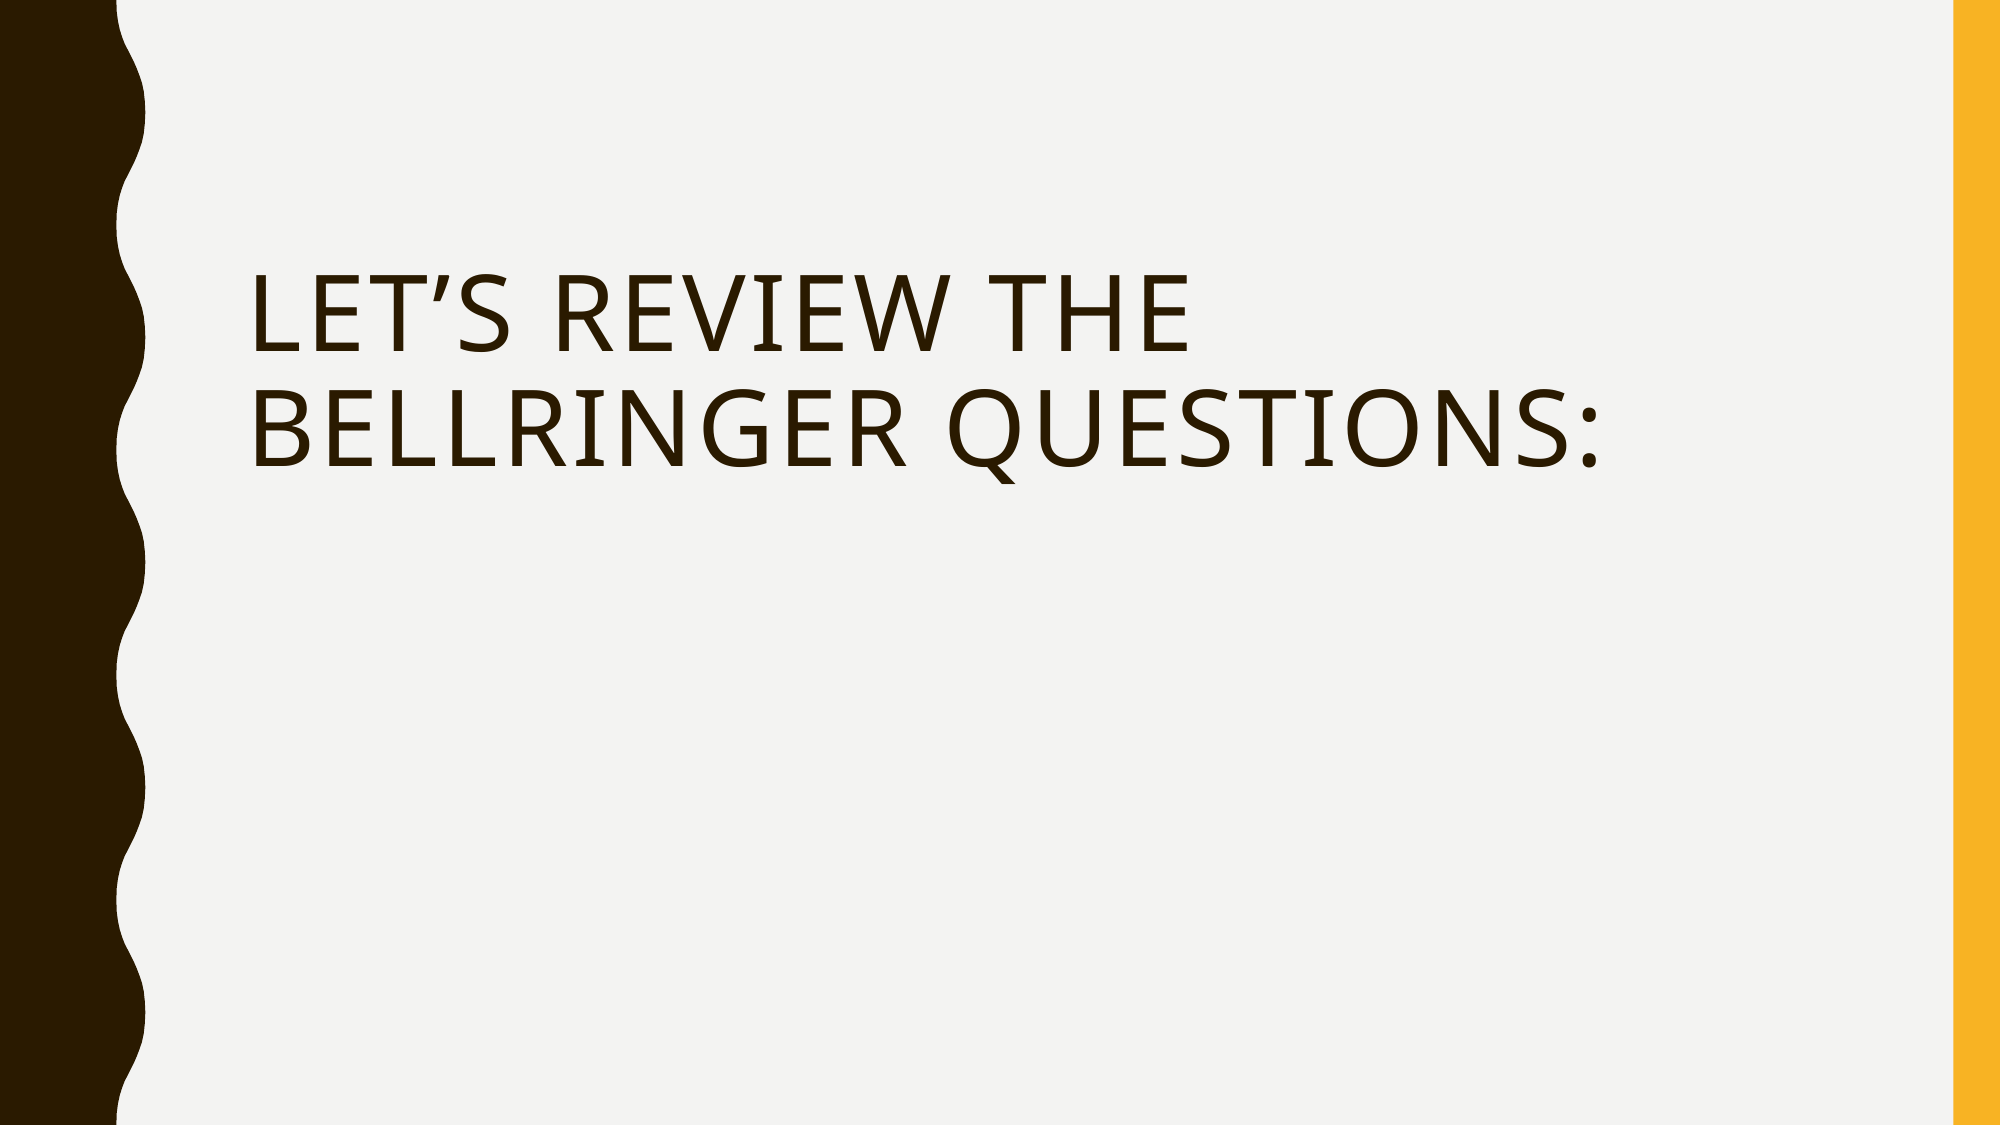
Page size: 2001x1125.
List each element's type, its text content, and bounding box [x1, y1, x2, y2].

title Let’s Review the Bellringer questions: [231, 252, 1902, 498]
